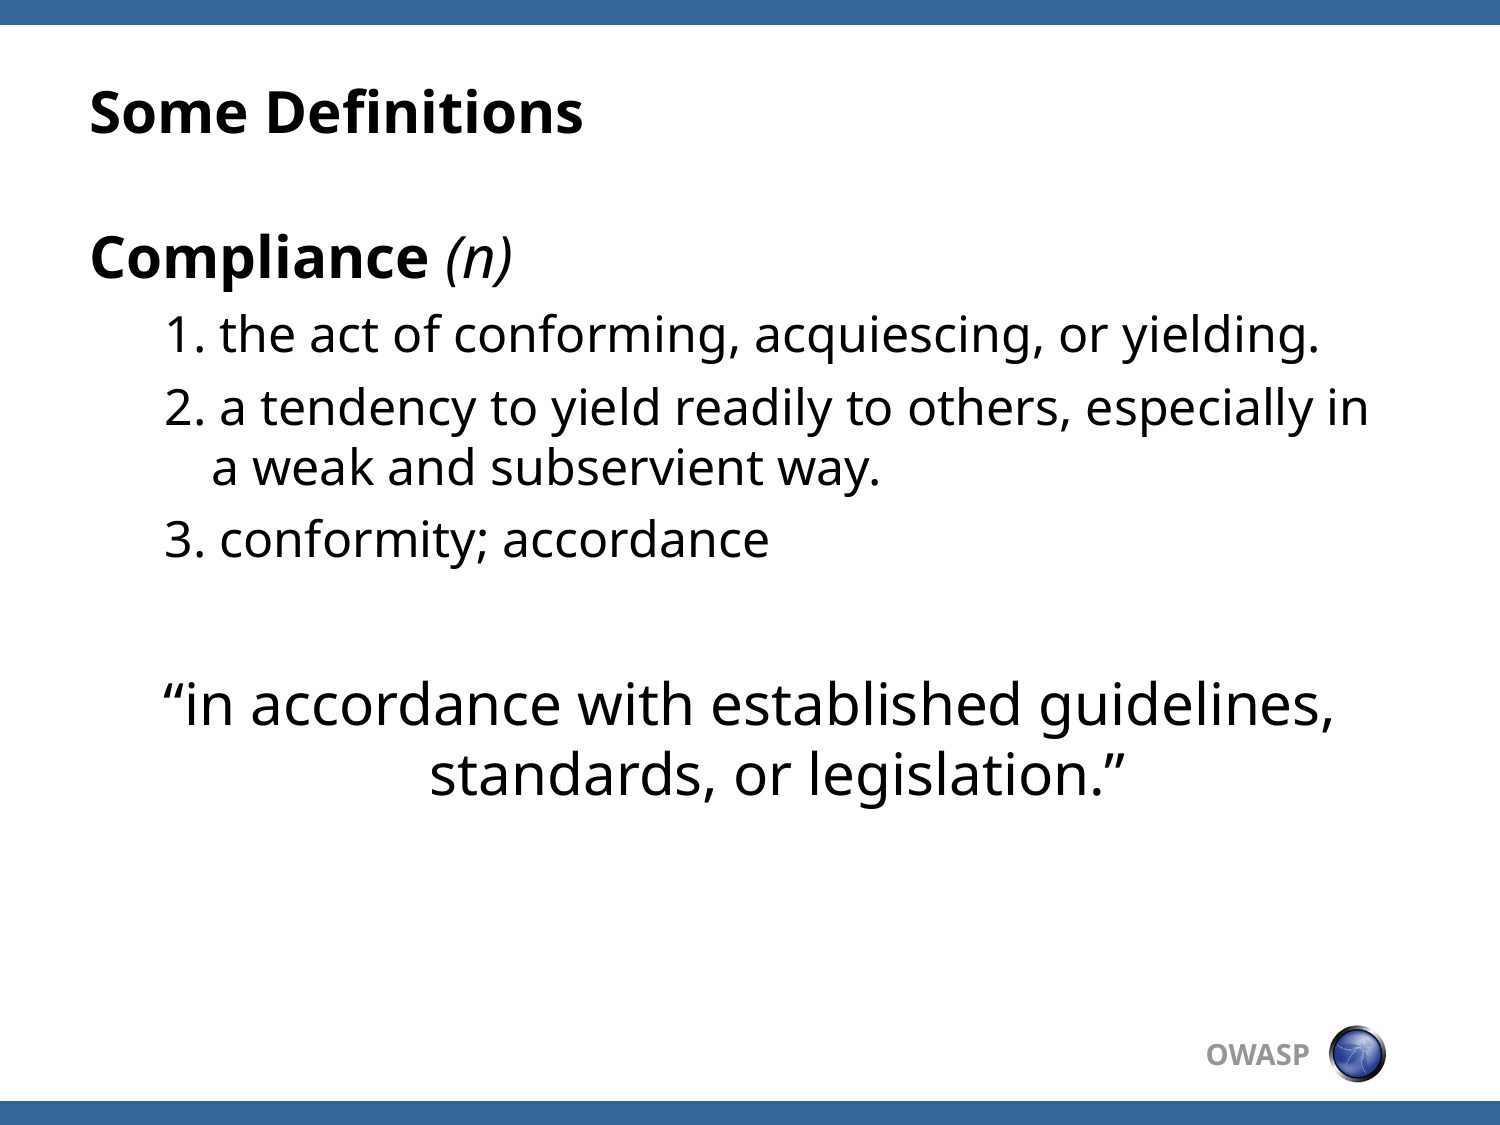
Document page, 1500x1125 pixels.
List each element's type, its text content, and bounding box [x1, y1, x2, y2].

picture [1325, 1024, 1388, 1083]
list Compliance (n) 1. the act of conforming, acquiescing, or yielding. 2. a tendency to yield readily to others, especially in a weak and subservient way. 3. conformity; accordance “in accordance with established guidelines, standards, or legislation.” [75, 212, 1425, 1005]
title Some Definitions [75, 32, 1425, 188]
